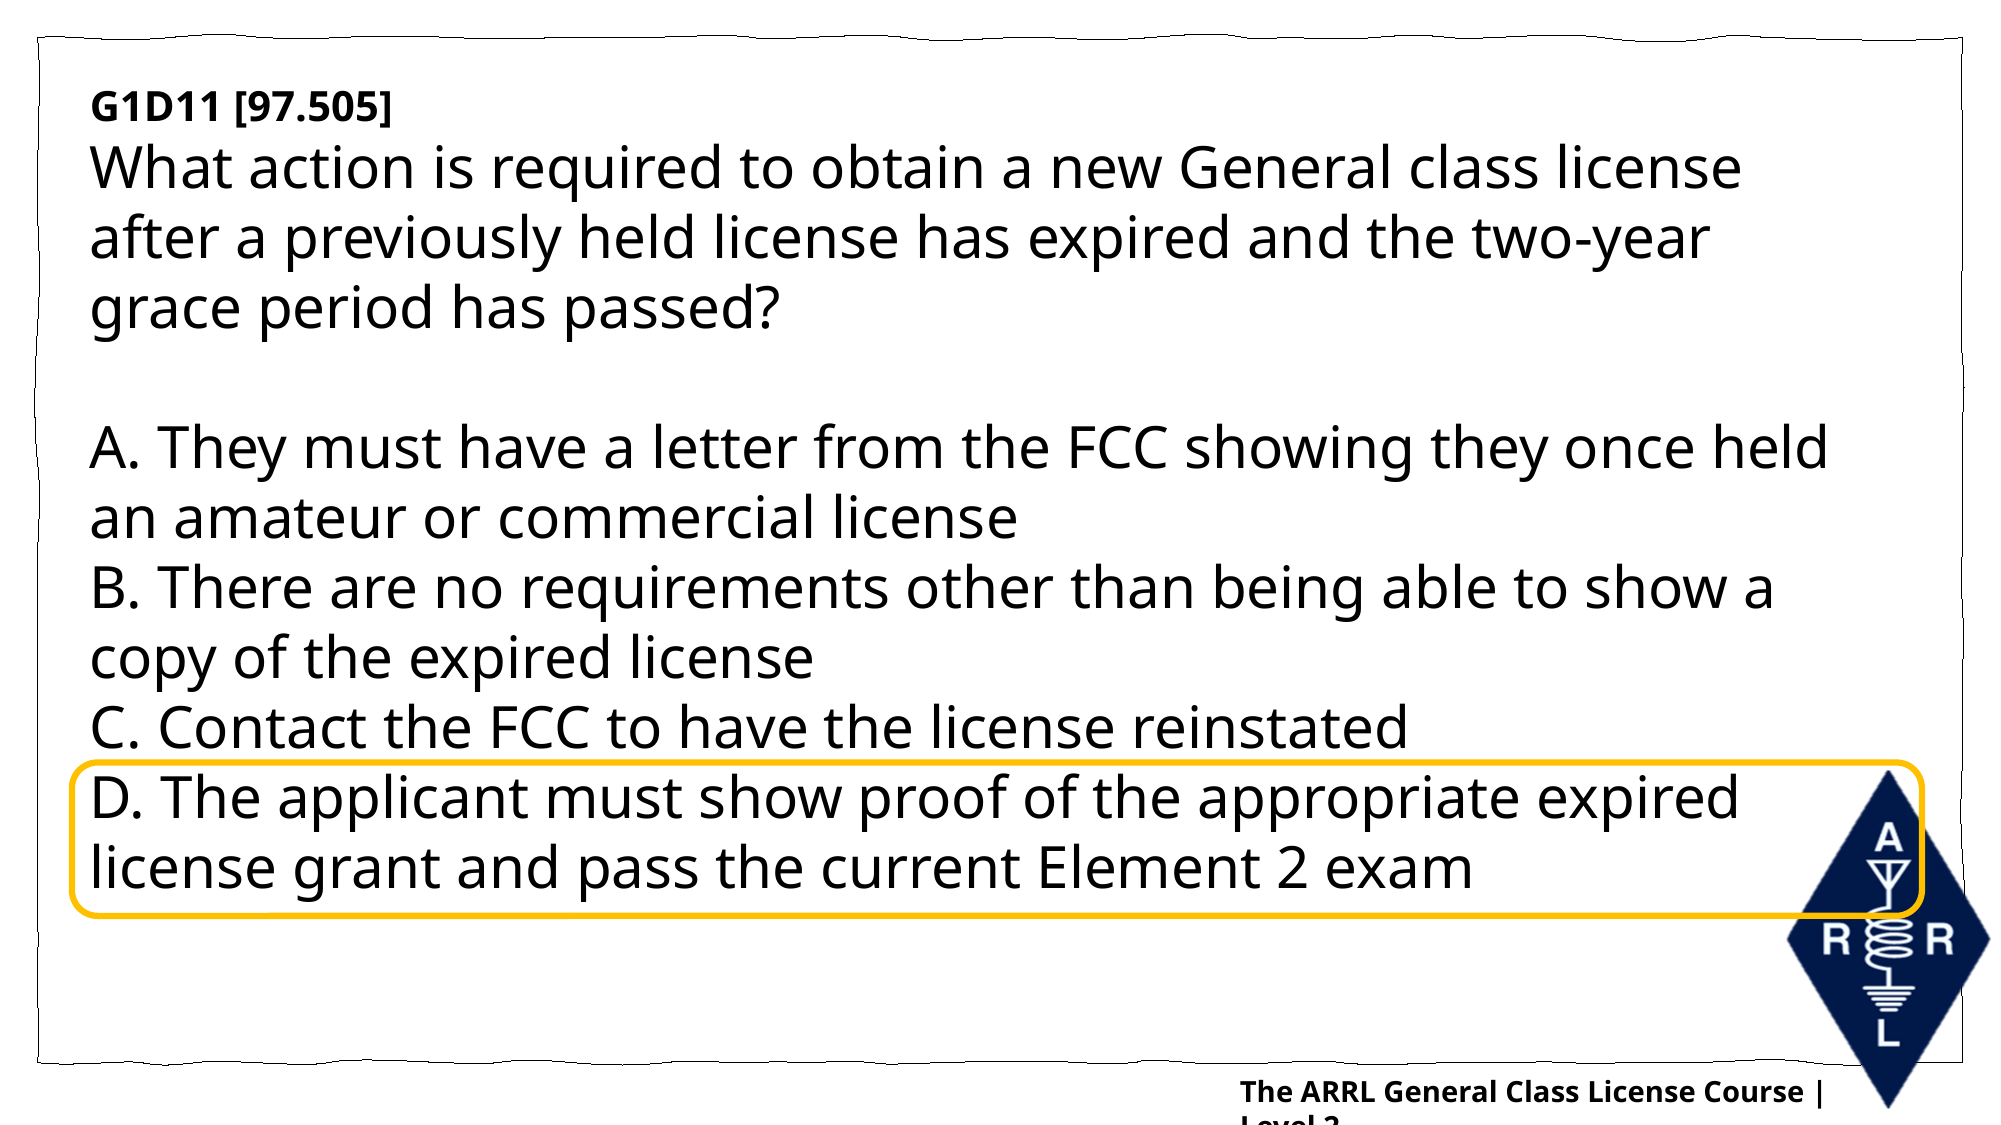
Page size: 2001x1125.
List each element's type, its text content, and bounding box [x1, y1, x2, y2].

picture [1773, 752, 1999, 1125]
text_box [70, 761, 1923, 917]
text_box G1D11 [97.505] What action is required to obtain a new General class license after a previously held license has expired and the two-year grace period has passed? A. They must have a letter from the FCC showing they once held an amateur or commercial license B. There are no requirements other than being able to show a copy of the expired license C. Contact the FCC to have the license reinstated D. The applicant must show proof of the appropriate expired license grant and pass the current Element 2 exam [75, 72, 1850, 772]
